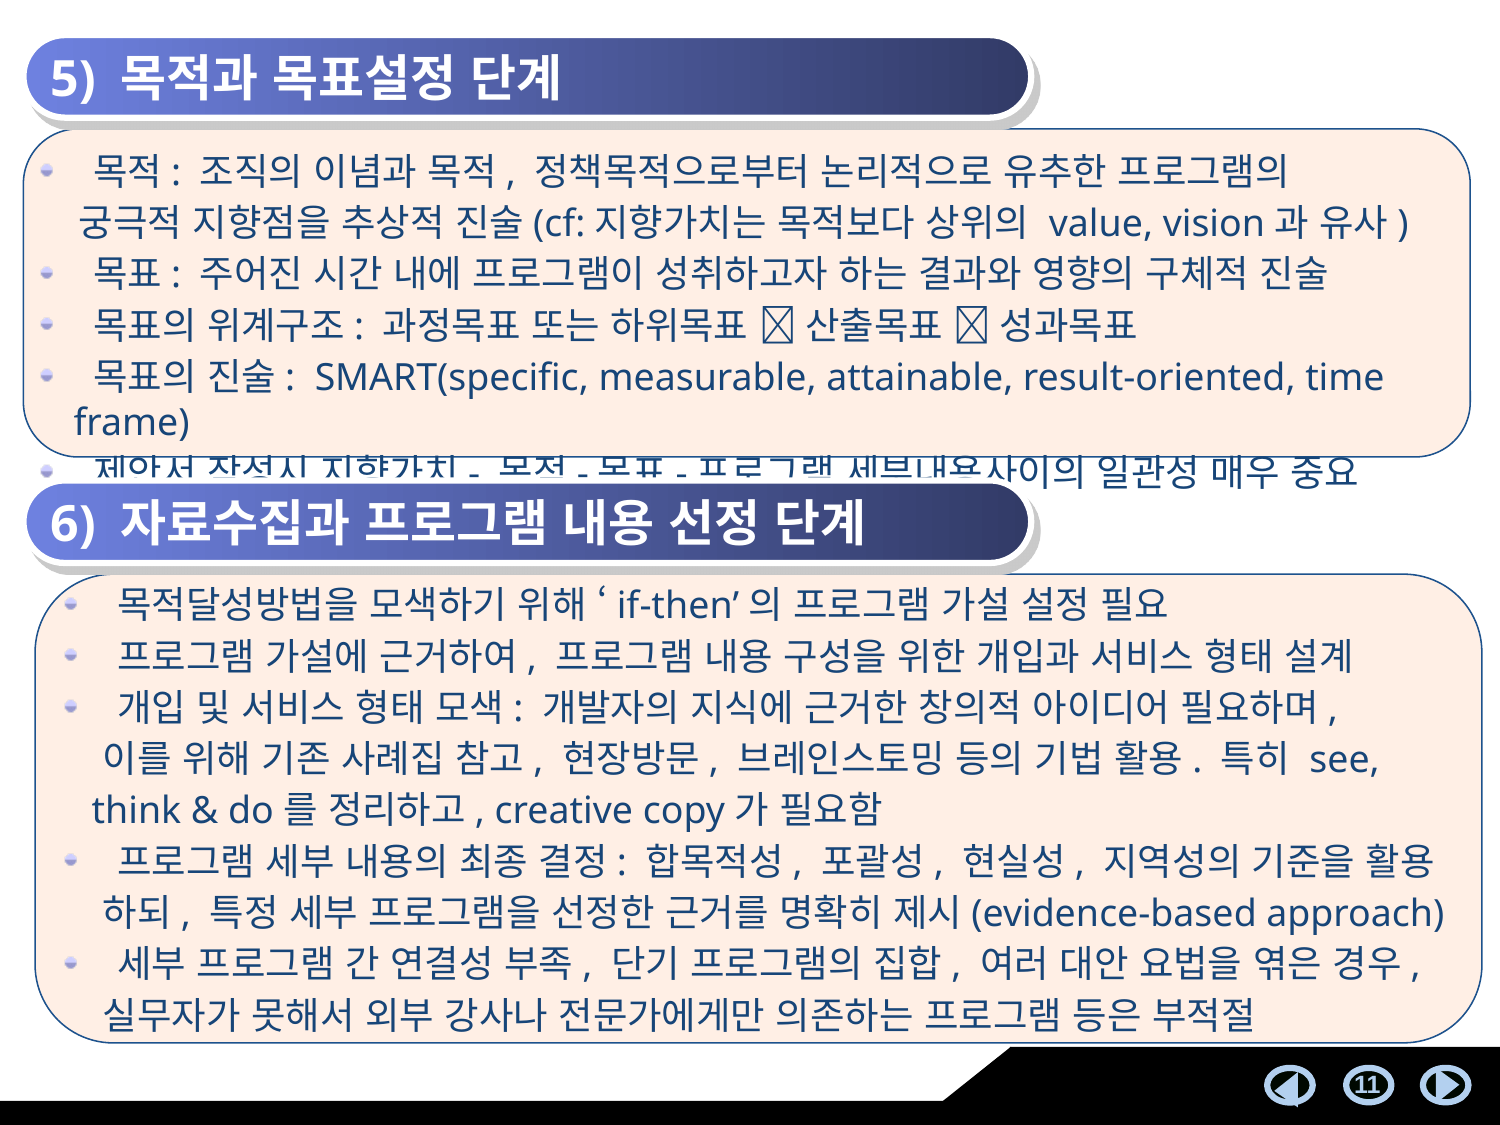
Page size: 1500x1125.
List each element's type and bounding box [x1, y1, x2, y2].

text_box [23, 34, 1500, 1050]
